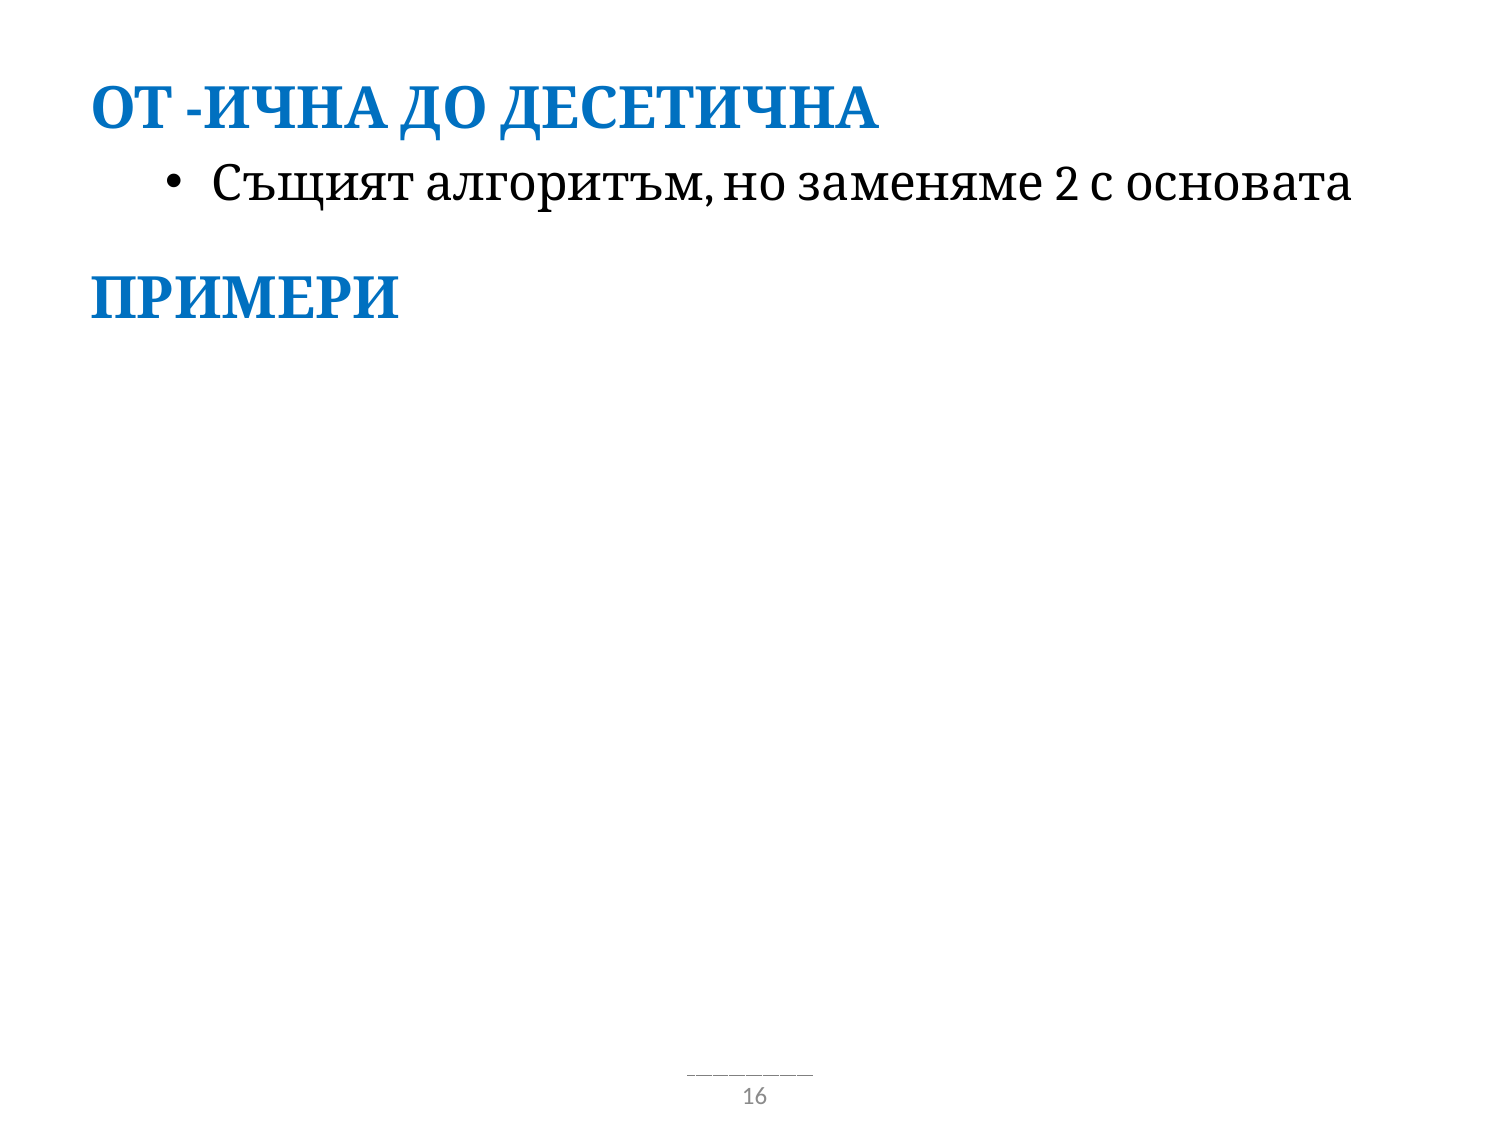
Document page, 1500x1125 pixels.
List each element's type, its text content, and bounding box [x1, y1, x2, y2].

slide_number 16 [579, 1065, 930, 1125]
